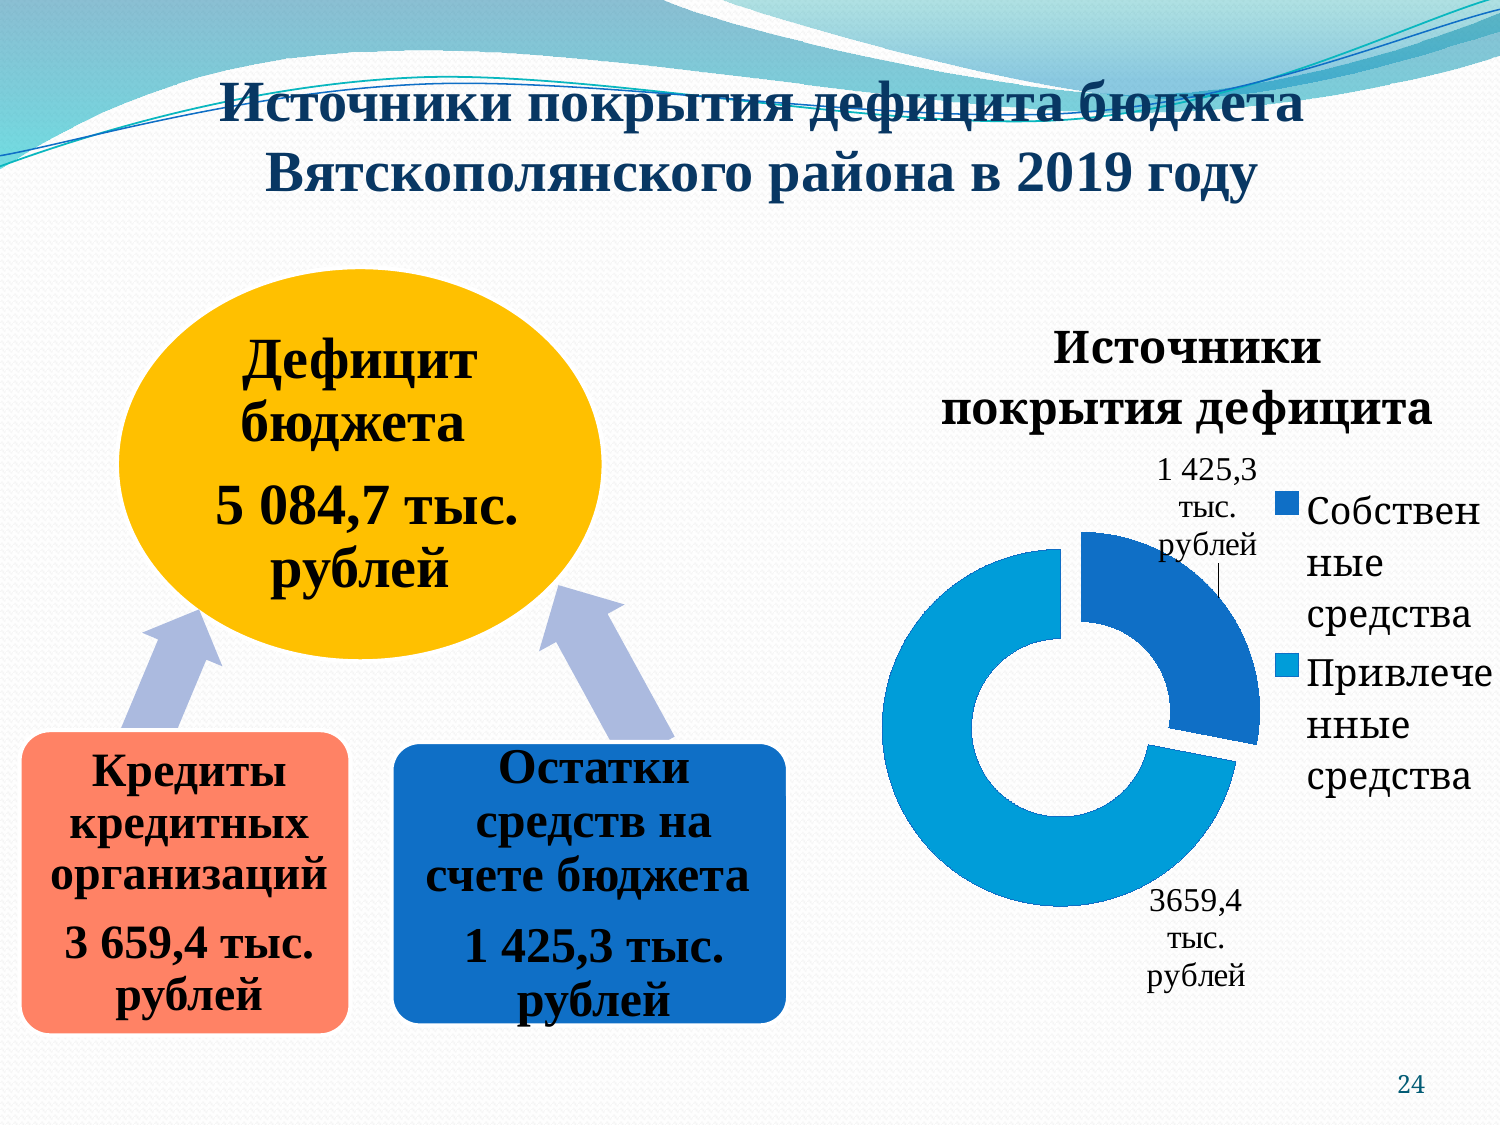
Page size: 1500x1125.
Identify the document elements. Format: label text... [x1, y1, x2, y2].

chart [855, 278, 1500, 1007]
title Источники покрытия дефицита бюджета Вятскополянского района в 2019 году [87, 15, 1438, 203]
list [41, 266, 739, 1071]
slide_number 24 [1299, 1042, 1425, 1103]
